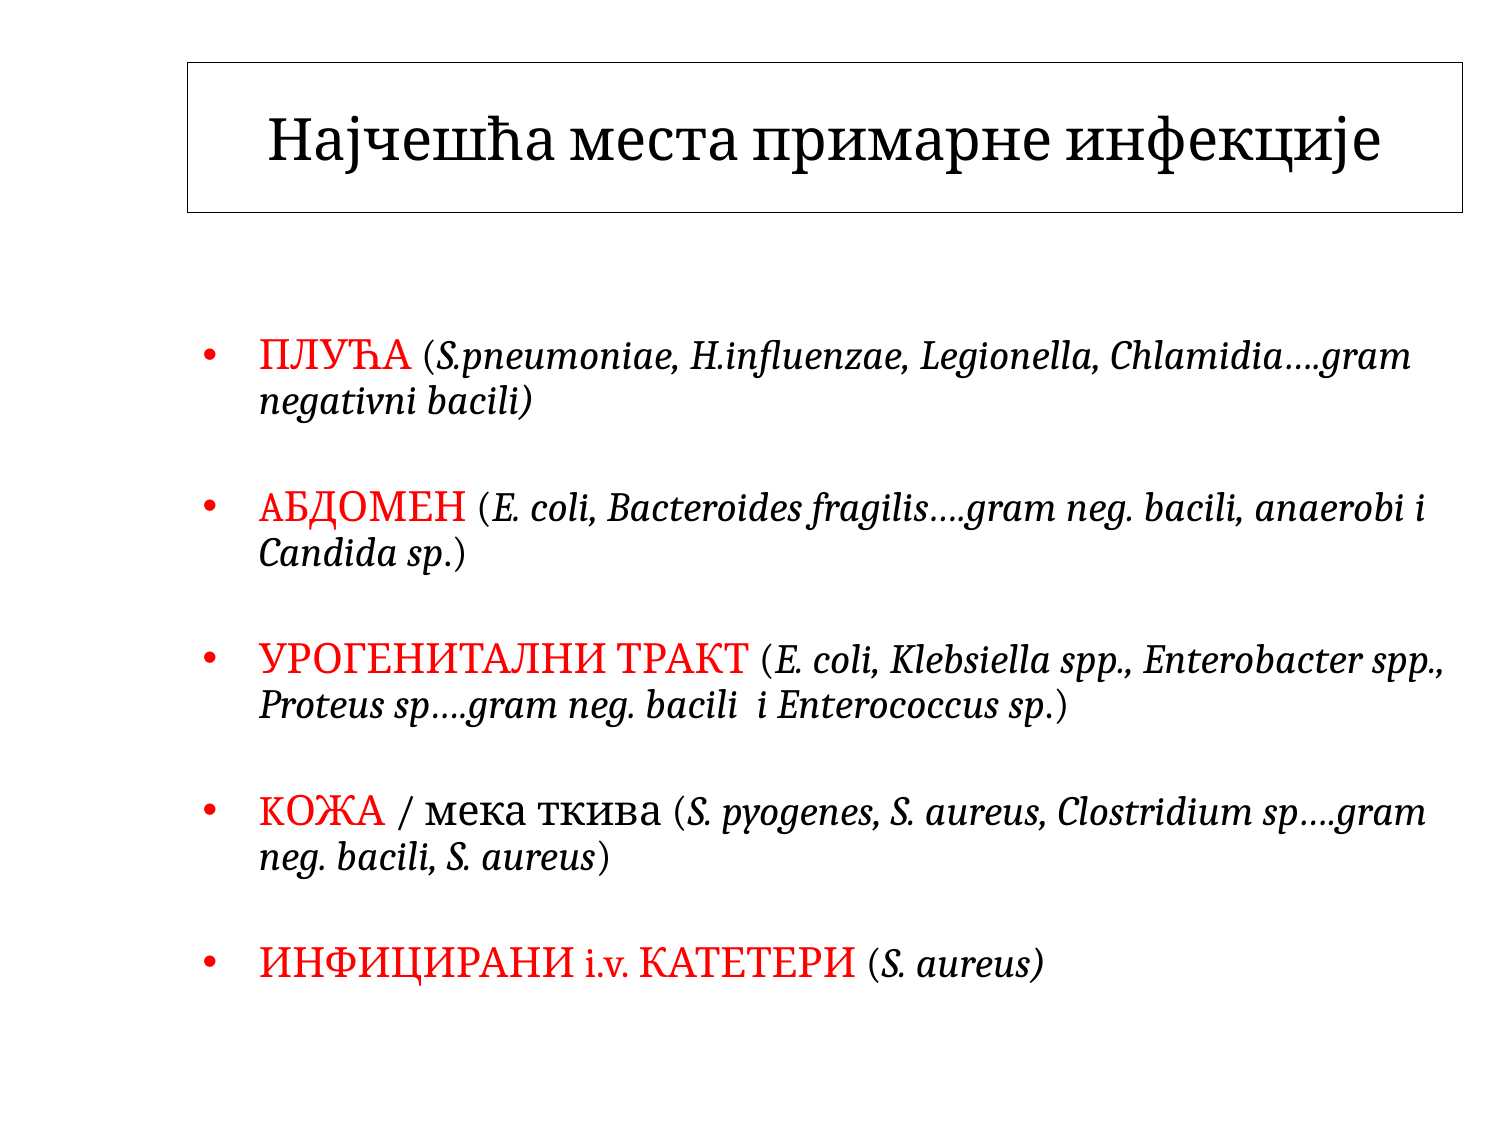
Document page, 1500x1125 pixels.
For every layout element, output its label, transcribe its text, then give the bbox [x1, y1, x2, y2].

title Најчешћа места примарне инфекције [187, 62, 1463, 213]
list ПЛУЋА (S.pneumoniae, H.influenzae, Legionella, Chlamidia….gram negativni bacili) AБДОМЕН (E. coli, Bacteroides fragilis….gram neg. bacili, anaerobi i Candida sp.) УРОГЕНИТАЛНИ ТРАКТ (E. coli, Klebsiella spp., Enterobacter spp., Proteus sp….gram neg. bacili i Enterococcus sp.) KОЖА / мека ткива (S. pyogenes, S. aureus, Clostridium sp….gram neg. bacili, S. aureus) ИНФИЦИРАНИ i.v. КАТЕТЕРИ (S. aureus) [187, 326, 1463, 1000]
